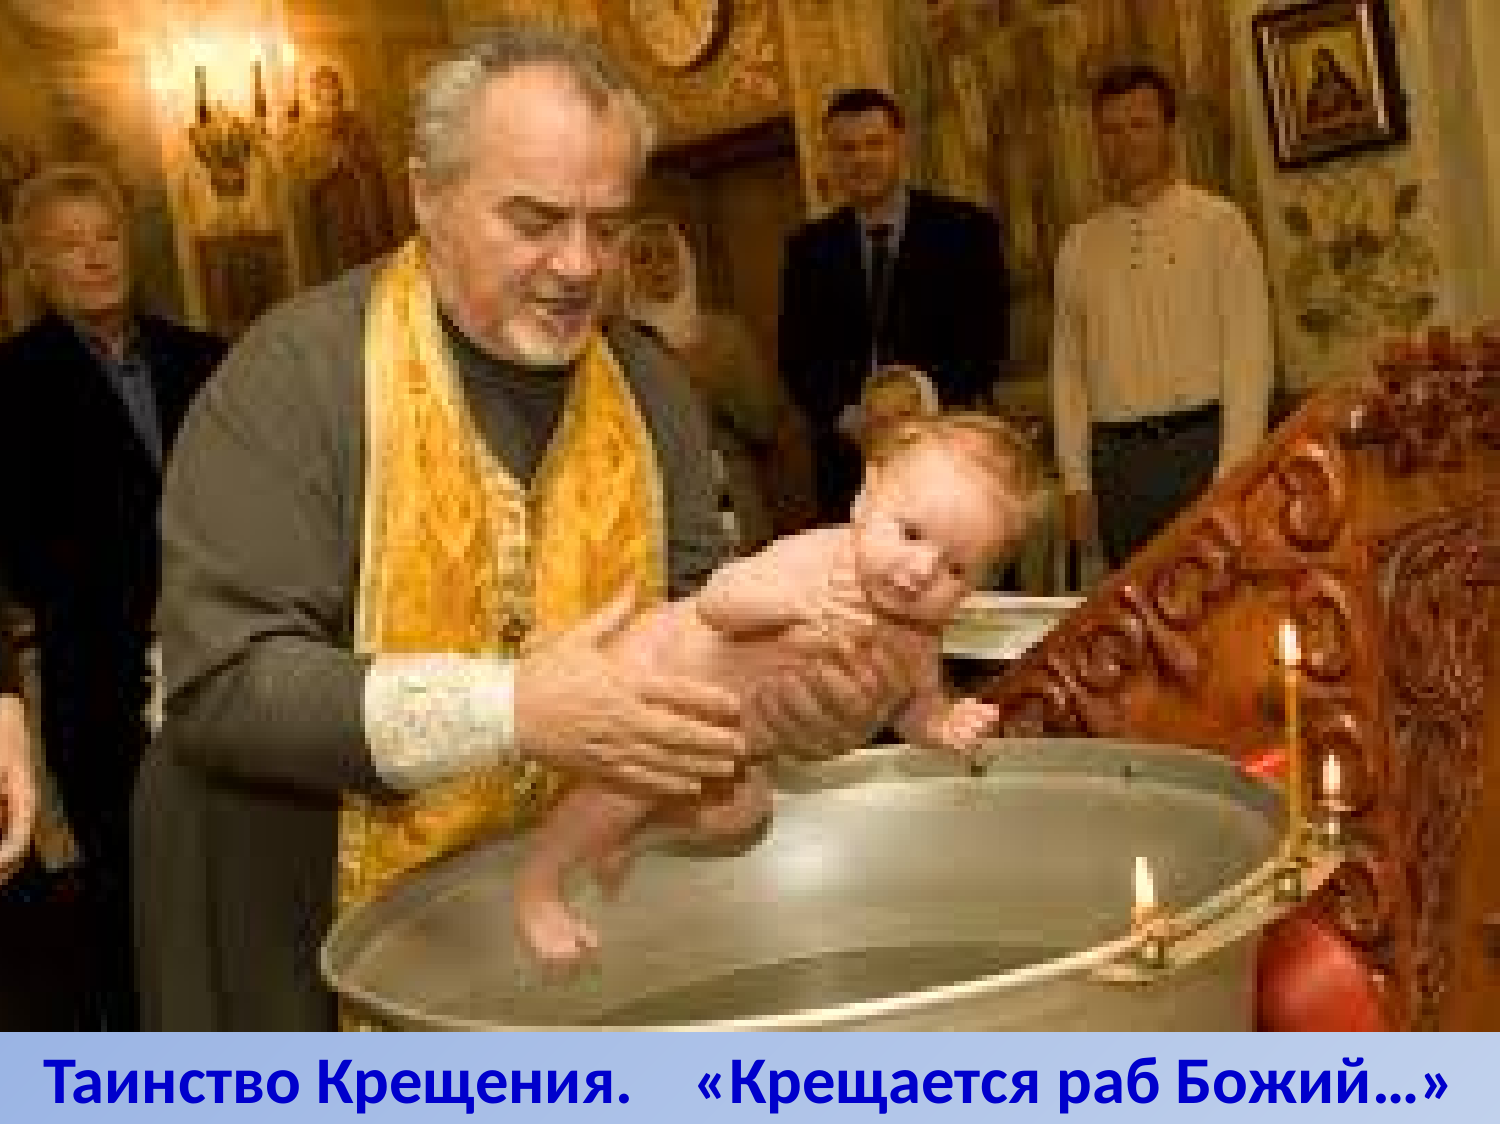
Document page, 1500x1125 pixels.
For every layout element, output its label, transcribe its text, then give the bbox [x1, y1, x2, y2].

text_box Таинство Крещения. «Крещается раб Божий…» [0, 1038, 1500, 1124]
picture [0, 0, 1500, 1032]
